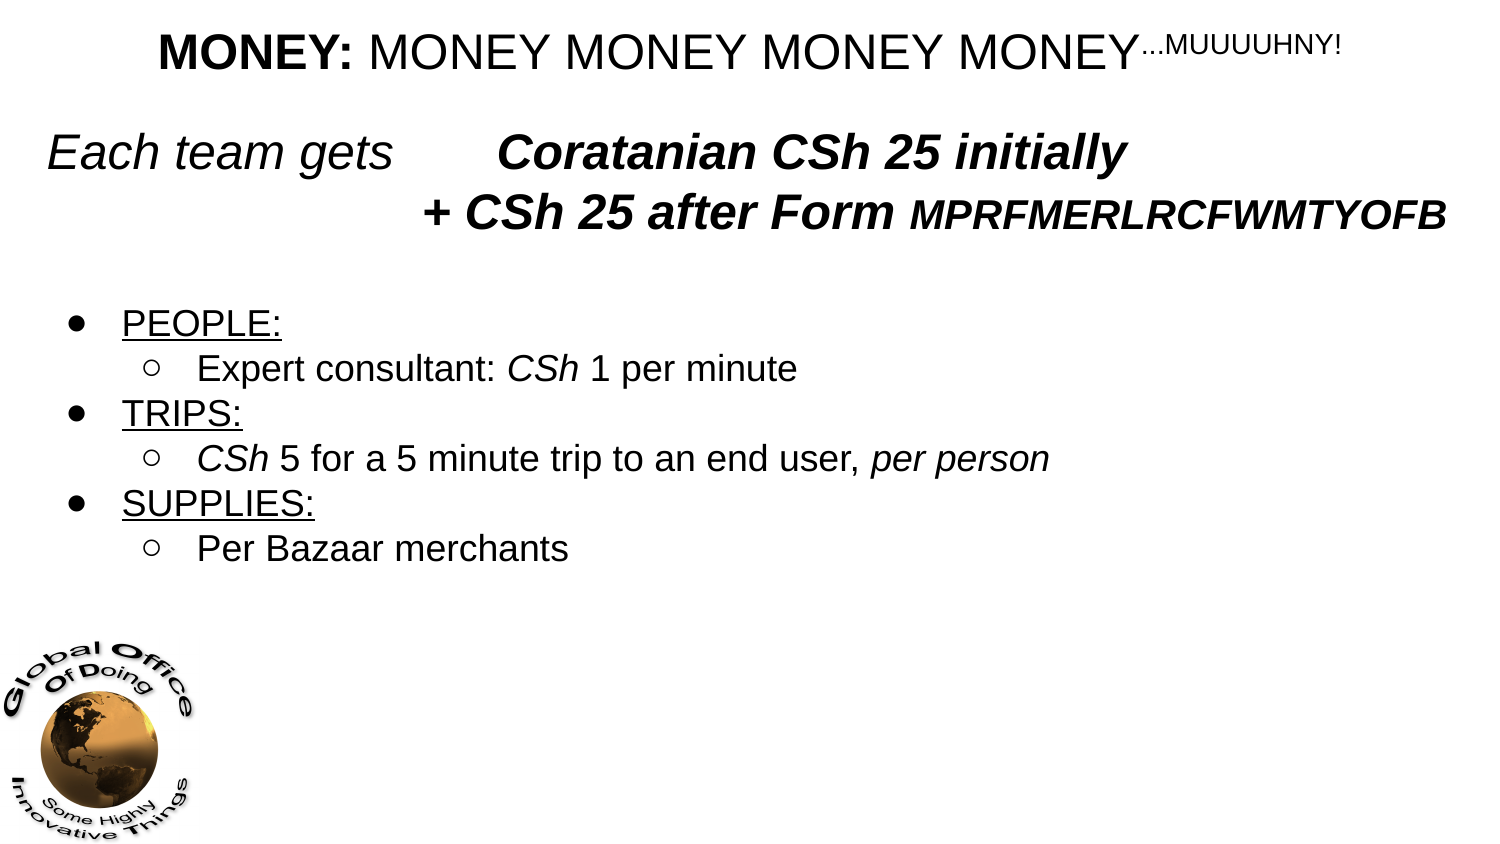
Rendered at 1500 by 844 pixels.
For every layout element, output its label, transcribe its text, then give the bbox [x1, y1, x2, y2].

text_box MONEY: MONEY MONEY MONEY MONEY...MUUUUHNY! [0, 4, 1500, 105]
picture [0, 636, 200, 844]
text_box Each team gets Coratanian CSh 25 initially + CSh 25 after Form MPRFMERLRCFWMTYOFB PEOPLE: Expert consultant: CSh 1 per minute TRIPS: CSh 5 for a 5 minute trip to an end user, per person SUPPLIES: Per Bazaar merchants [31, 105, 1495, 631]
